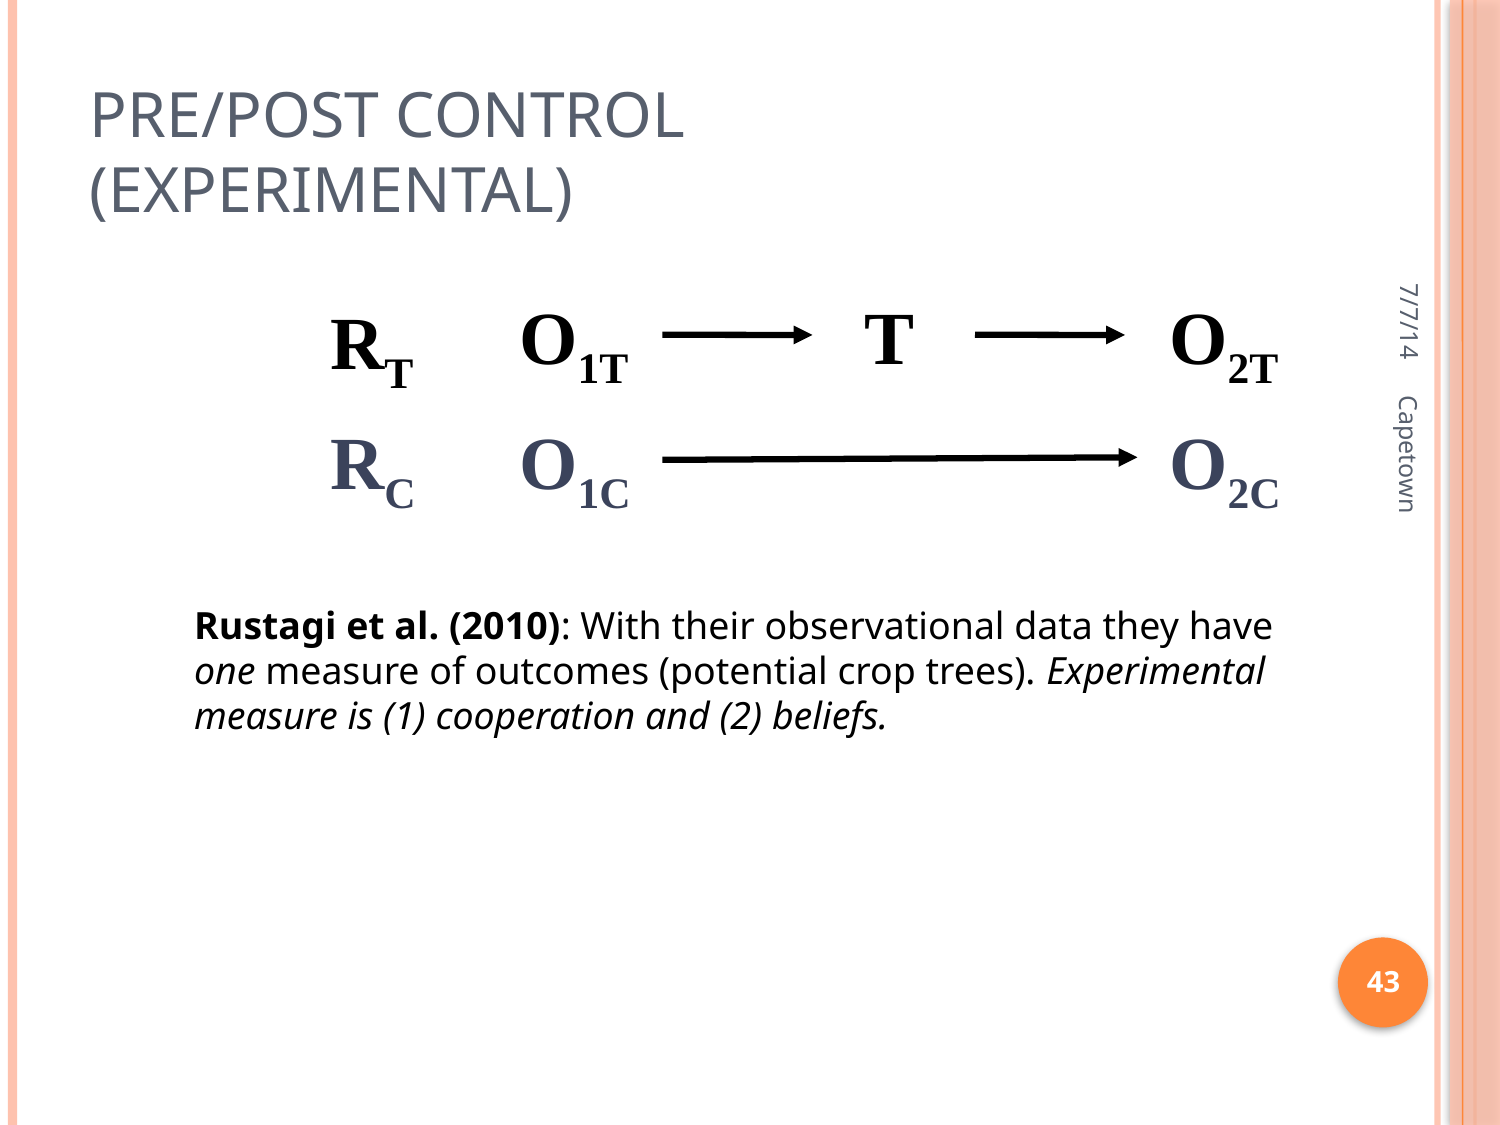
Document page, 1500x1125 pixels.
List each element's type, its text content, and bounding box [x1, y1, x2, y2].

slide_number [1378, 43, 1442, 374]
text_box T [849, 282, 930, 387]
footer Capetown [1379, 380, 1440, 906]
text_box O1T [504, 282, 644, 400]
text_box Rustagi et al. (2010): With their observational data they have one measure of outcomes (potential crop trees). Experimental measure is (1) cooperation and (2) beliefs. [179, 595, 1299, 745]
text_box O1C [504, 407, 646, 525]
text_box [662, 451, 1138, 464]
text_box RT [315, 287, 429, 405]
text_box O2T [1154, 282, 1294, 400]
text_box [662, 328, 813, 342]
text_box [974, 328, 1126, 342]
title Pre/Post Control (experimental) [75, 45, 1300, 233]
slide_number 43 [1333, 940, 1434, 1027]
text_box RC [315, 407, 431, 525]
text_box O2C [1154, 407, 1296, 525]
